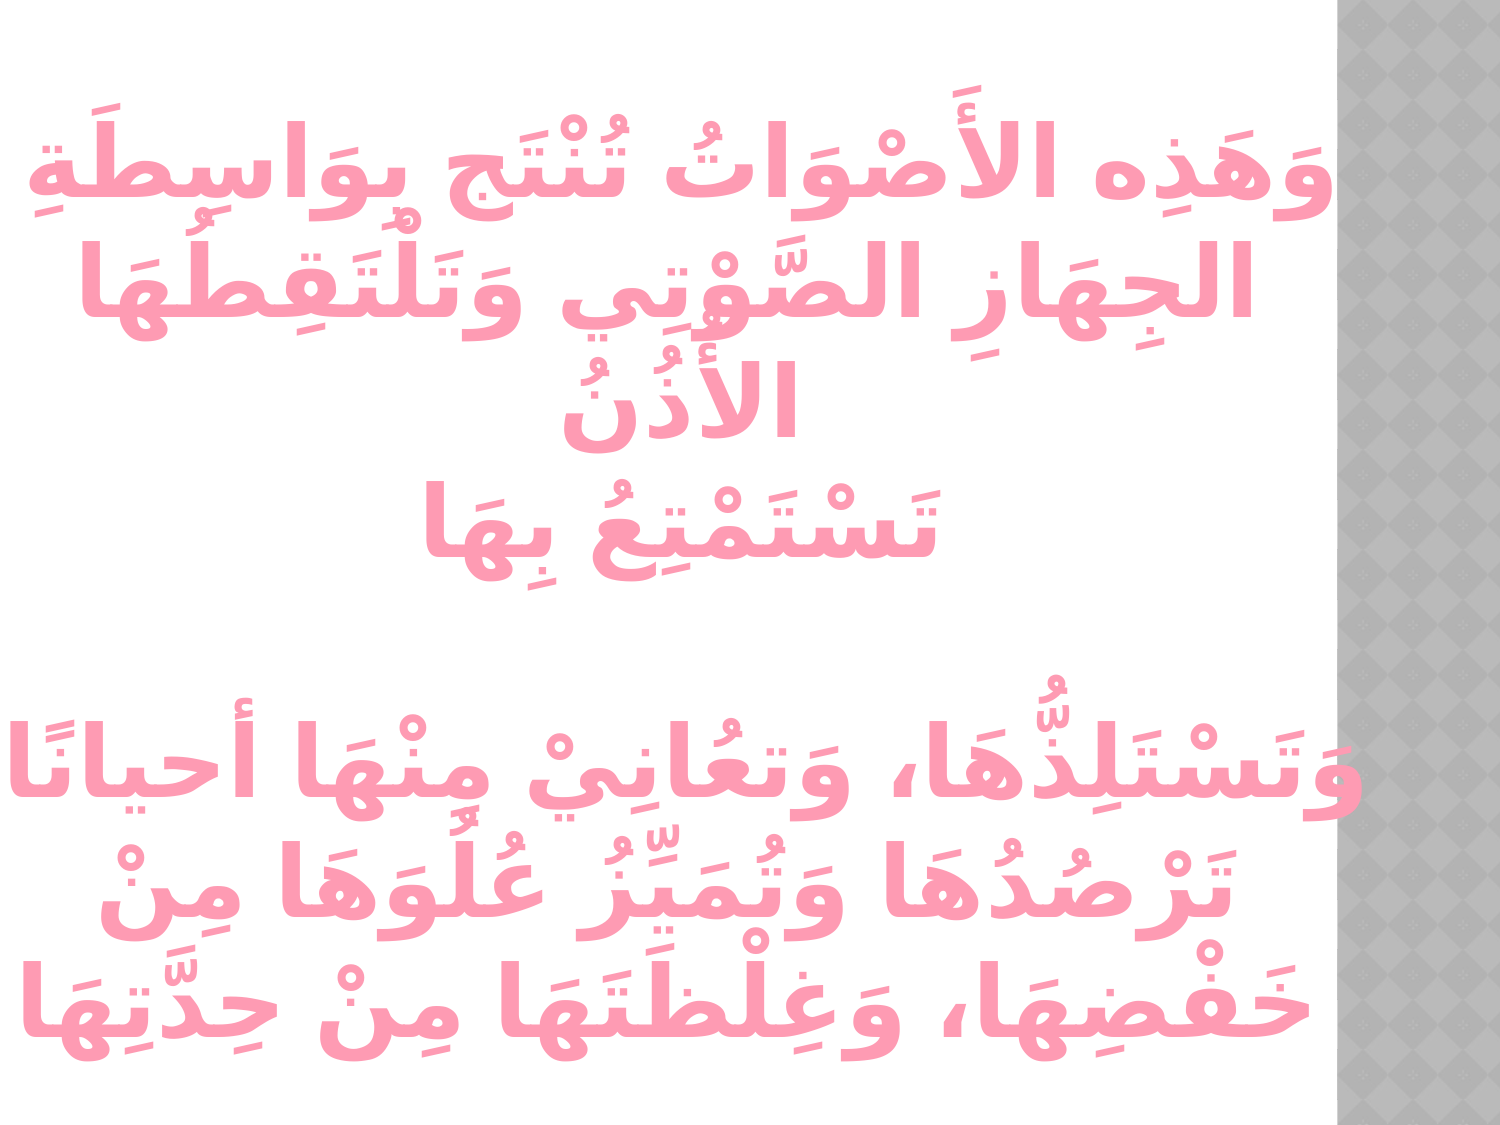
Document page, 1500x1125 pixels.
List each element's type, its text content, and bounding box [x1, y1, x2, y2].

text_box وَهَذِه الأَصْوَاتُ تُنْتَج بِوَاسِطَةِ الجِهَازِ الصَّوْتِي وَتَلْتَقِطُهَا الأُذُنُ تَسْتَمْتِعُ بِهَا وَتَسْتَلِذُّهَا، وَتعُانِيْ مِنْهَا أحيانًا، تَرْصُدُهَا وَتُمَيِّزُ عُلُوَهَا مِنْ خَفْضِهَا، وَغِلْظَتَهَا مِنْ حِدَّتِهَا [0, 0, 1400, 1125]
